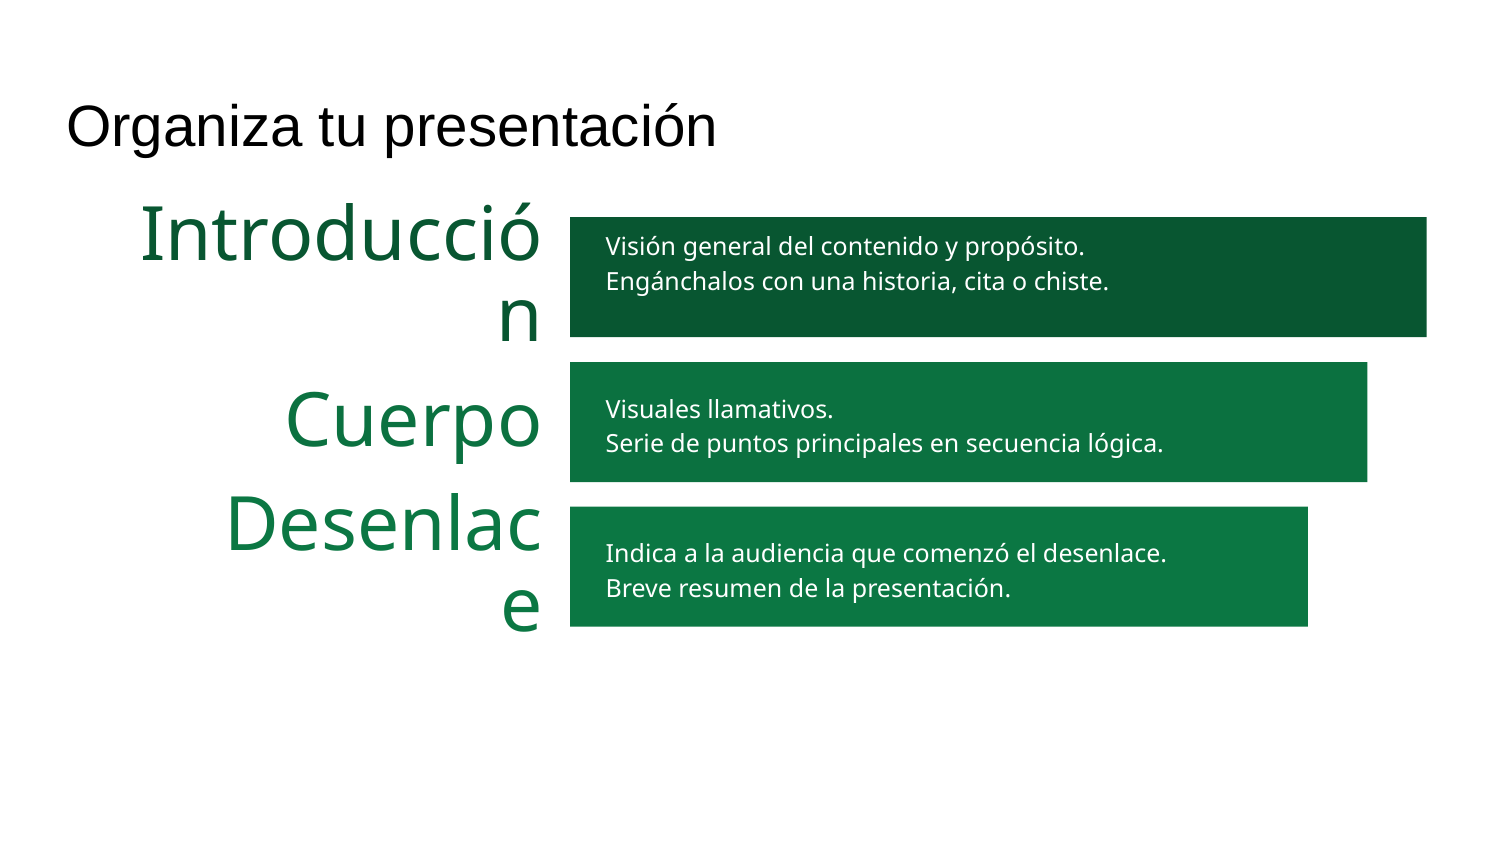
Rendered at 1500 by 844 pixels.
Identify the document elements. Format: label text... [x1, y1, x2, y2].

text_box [112, 361, 1368, 483]
title Organiza tu presentación [51, 72, 1449, 167]
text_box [173, 506, 1309, 627]
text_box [21, 216, 1427, 338]
